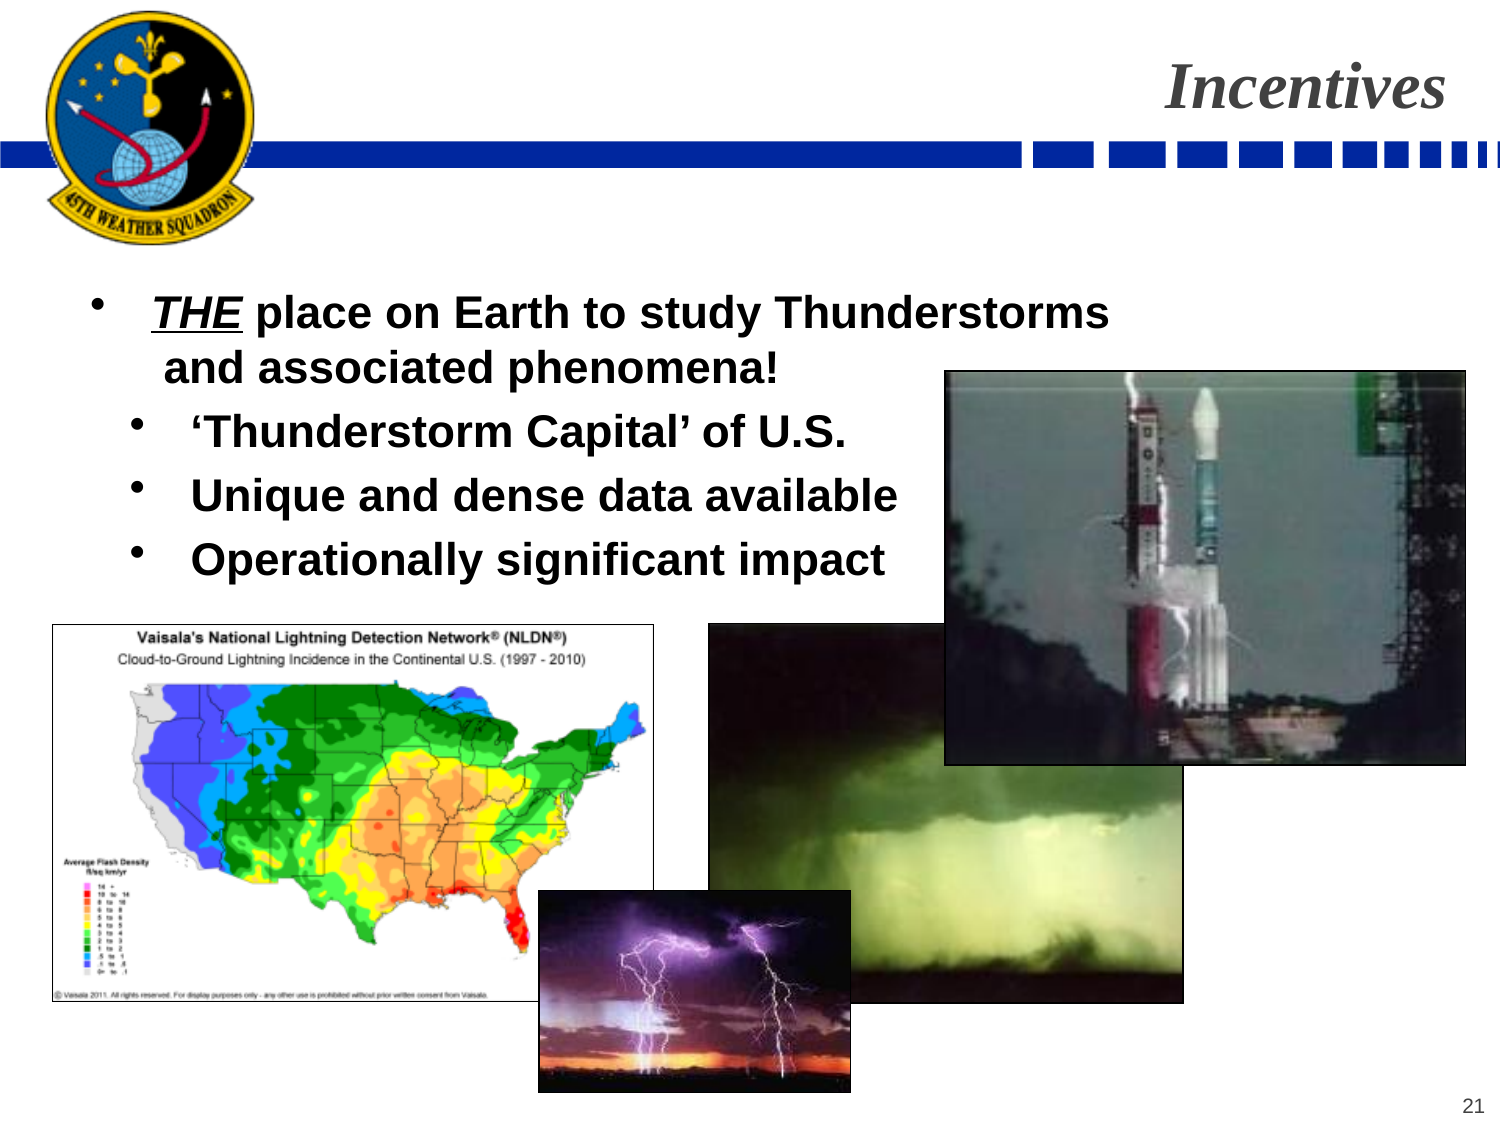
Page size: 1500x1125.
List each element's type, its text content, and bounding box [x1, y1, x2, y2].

picture [40, 7, 263, 250]
text_box Incentives [1150, 34, 1471, 130]
text_box THE place on Earth to study Thunderstorms and associated phenomena! ‘Thunderstorm Capital’ of U.S. Unique and dense data available Operationally significant impact [75, 275, 1225, 593]
picture [51, 371, 1465, 1093]
